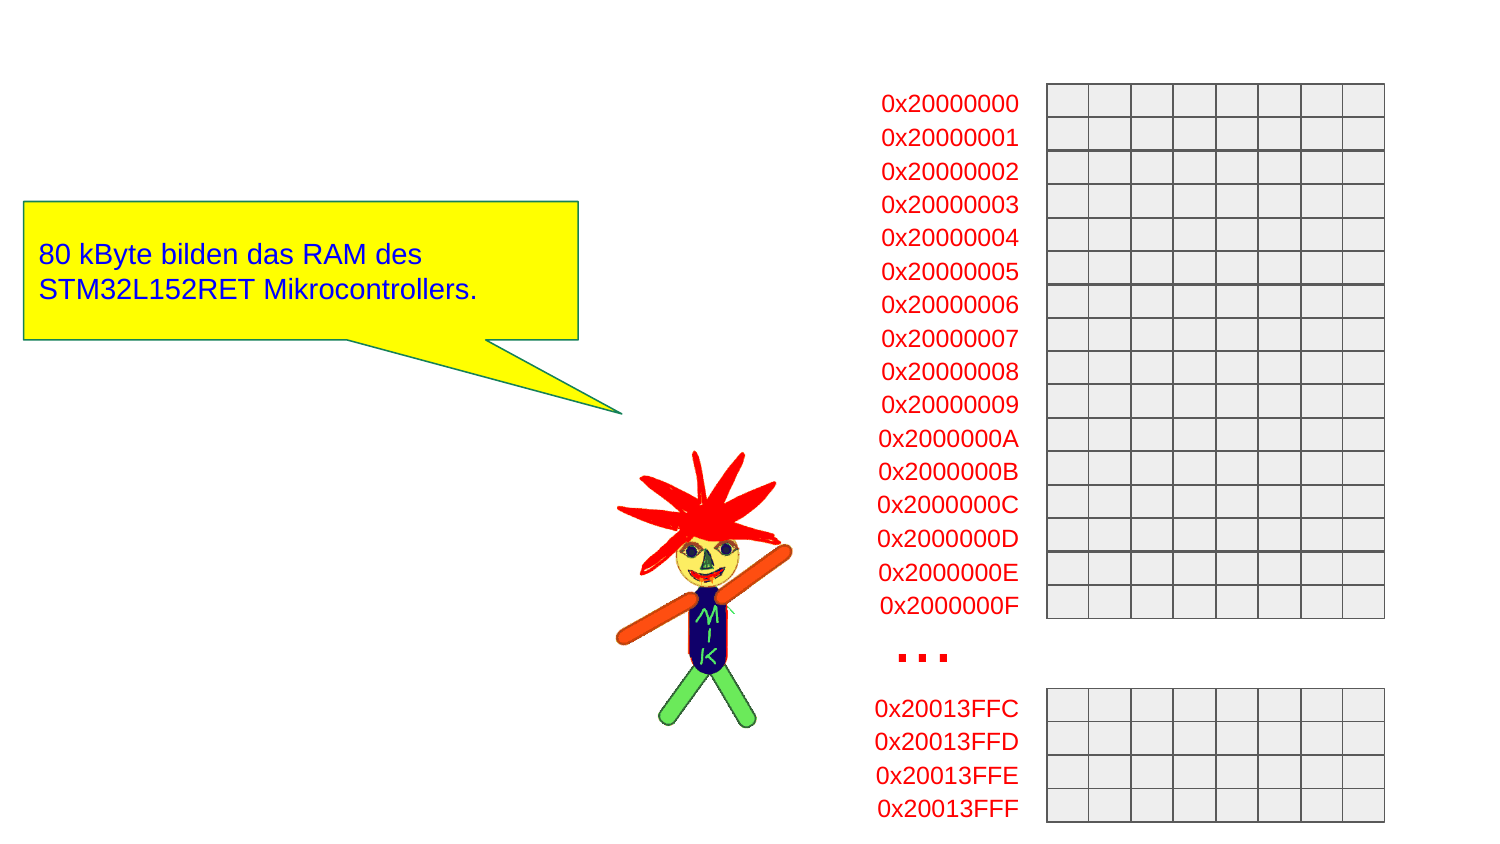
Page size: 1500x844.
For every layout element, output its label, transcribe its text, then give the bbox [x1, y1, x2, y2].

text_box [854, 503, 1385, 630]
text_box ... [877, 638, 1139, 675]
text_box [854, 339, 1385, 496]
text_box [854, 677, 1385, 834]
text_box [854, 72, 1385, 339]
text_box 80 kByte bilden das RAM des STM32L152RET Mikrocontrollers. [23, 201, 622, 414]
picture [596, 443, 804, 735]
